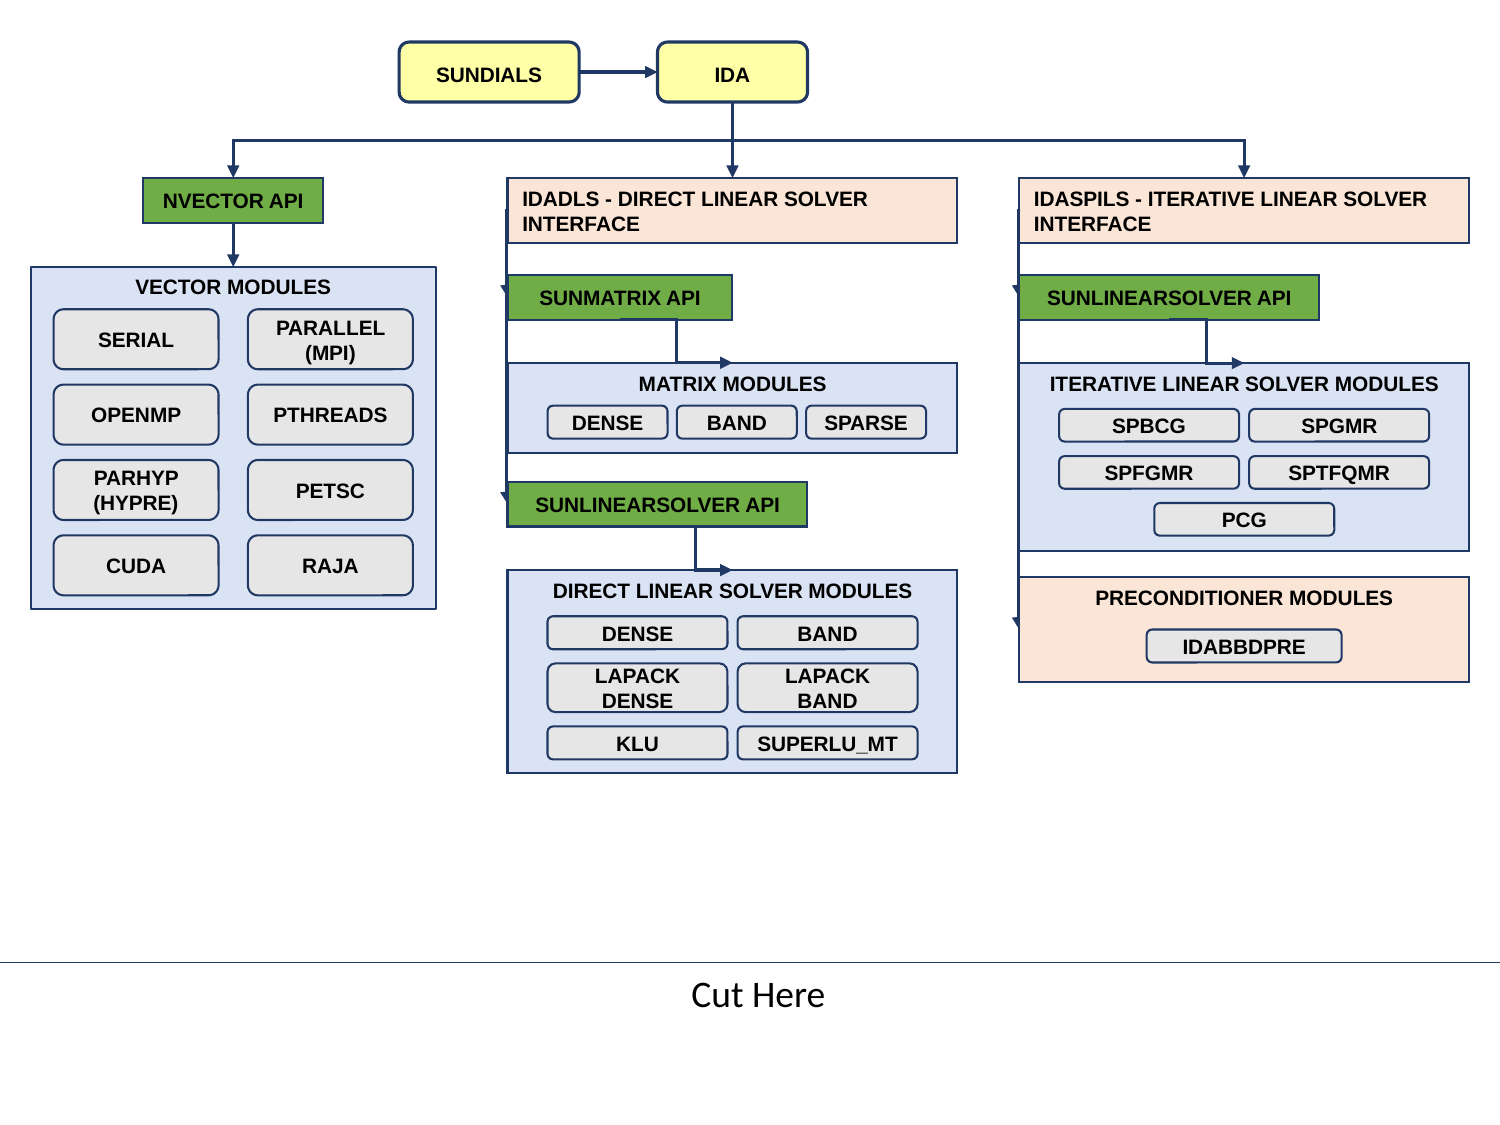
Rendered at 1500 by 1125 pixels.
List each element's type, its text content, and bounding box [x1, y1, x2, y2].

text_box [445, 0, 521, 390]
text_box Cut Here [574, 963, 942, 1023]
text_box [507, 177, 958, 773]
text_box SUNDIALS [521, 41, 581, 104]
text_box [950, 0, 1027, 396]
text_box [1019, 177, 1470, 682]
text_box SUNDIALS [398, 41, 445, 104]
text_box IDA [656, 41, 809, 104]
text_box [30, 177, 436, 610]
